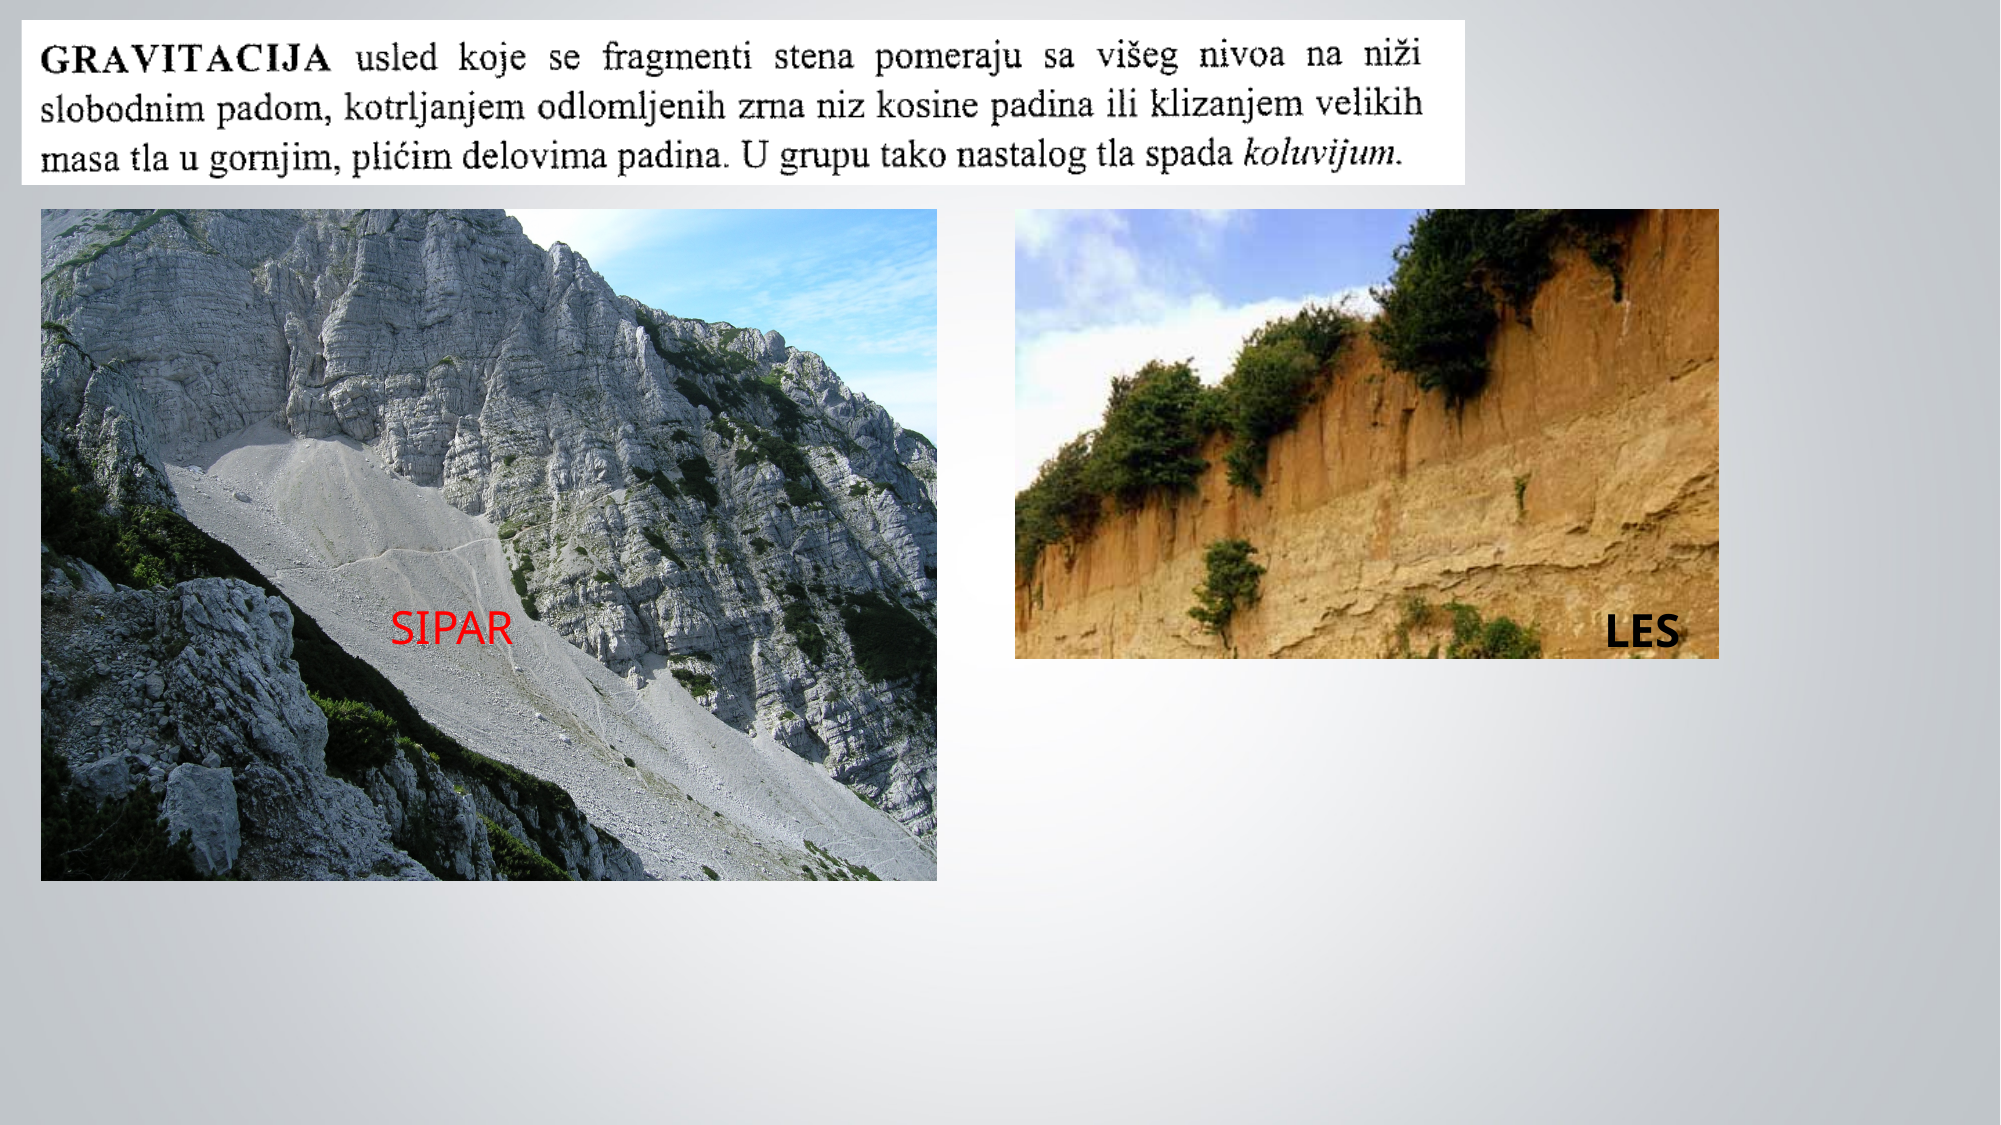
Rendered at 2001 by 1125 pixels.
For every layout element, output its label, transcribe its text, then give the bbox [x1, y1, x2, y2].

text_box LES [1473, 573, 1812, 685]
picture [0, 0, 2001, 1125]
